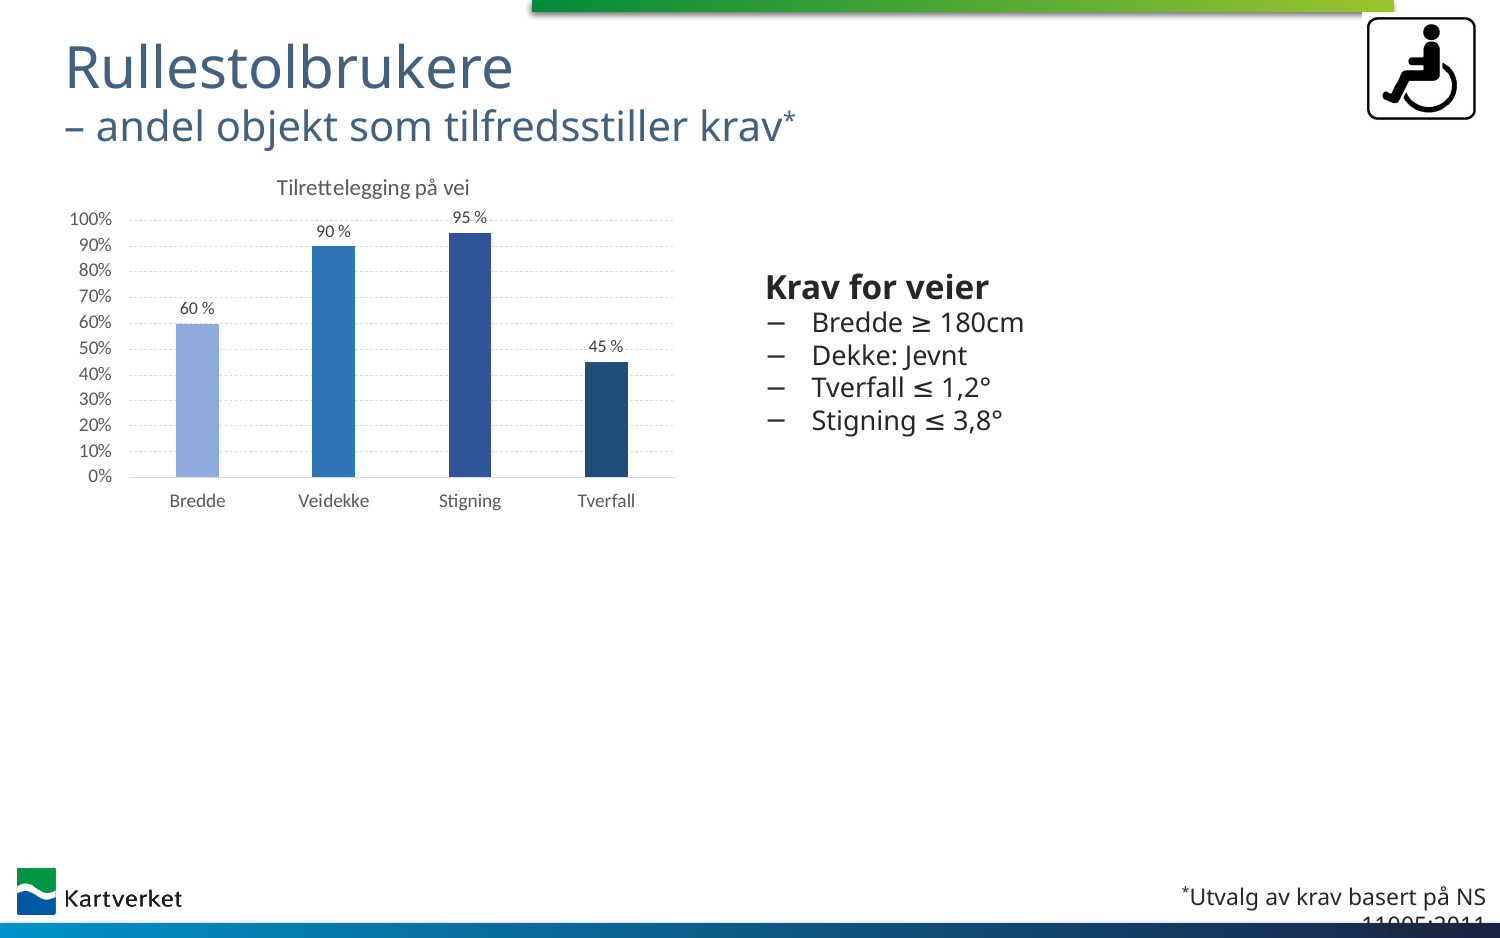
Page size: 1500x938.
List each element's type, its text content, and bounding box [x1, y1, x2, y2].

text_box *Utvalg av krav basert på NS 11005:2011 [1068, 873, 1500, 938]
picture [1362, 12, 1481, 126]
text_box Krav for veier Bredde ≥ 180cm Dekke: Jevnt Tverfall ≤ 1,2° Stigning ≤ 3,8° [750, 258, 1234, 444]
picture [62, 166, 685, 519]
text_box Rullestolbrukere – andel objekt som tilfredsstiller krav* [49, 25, 1431, 158]
